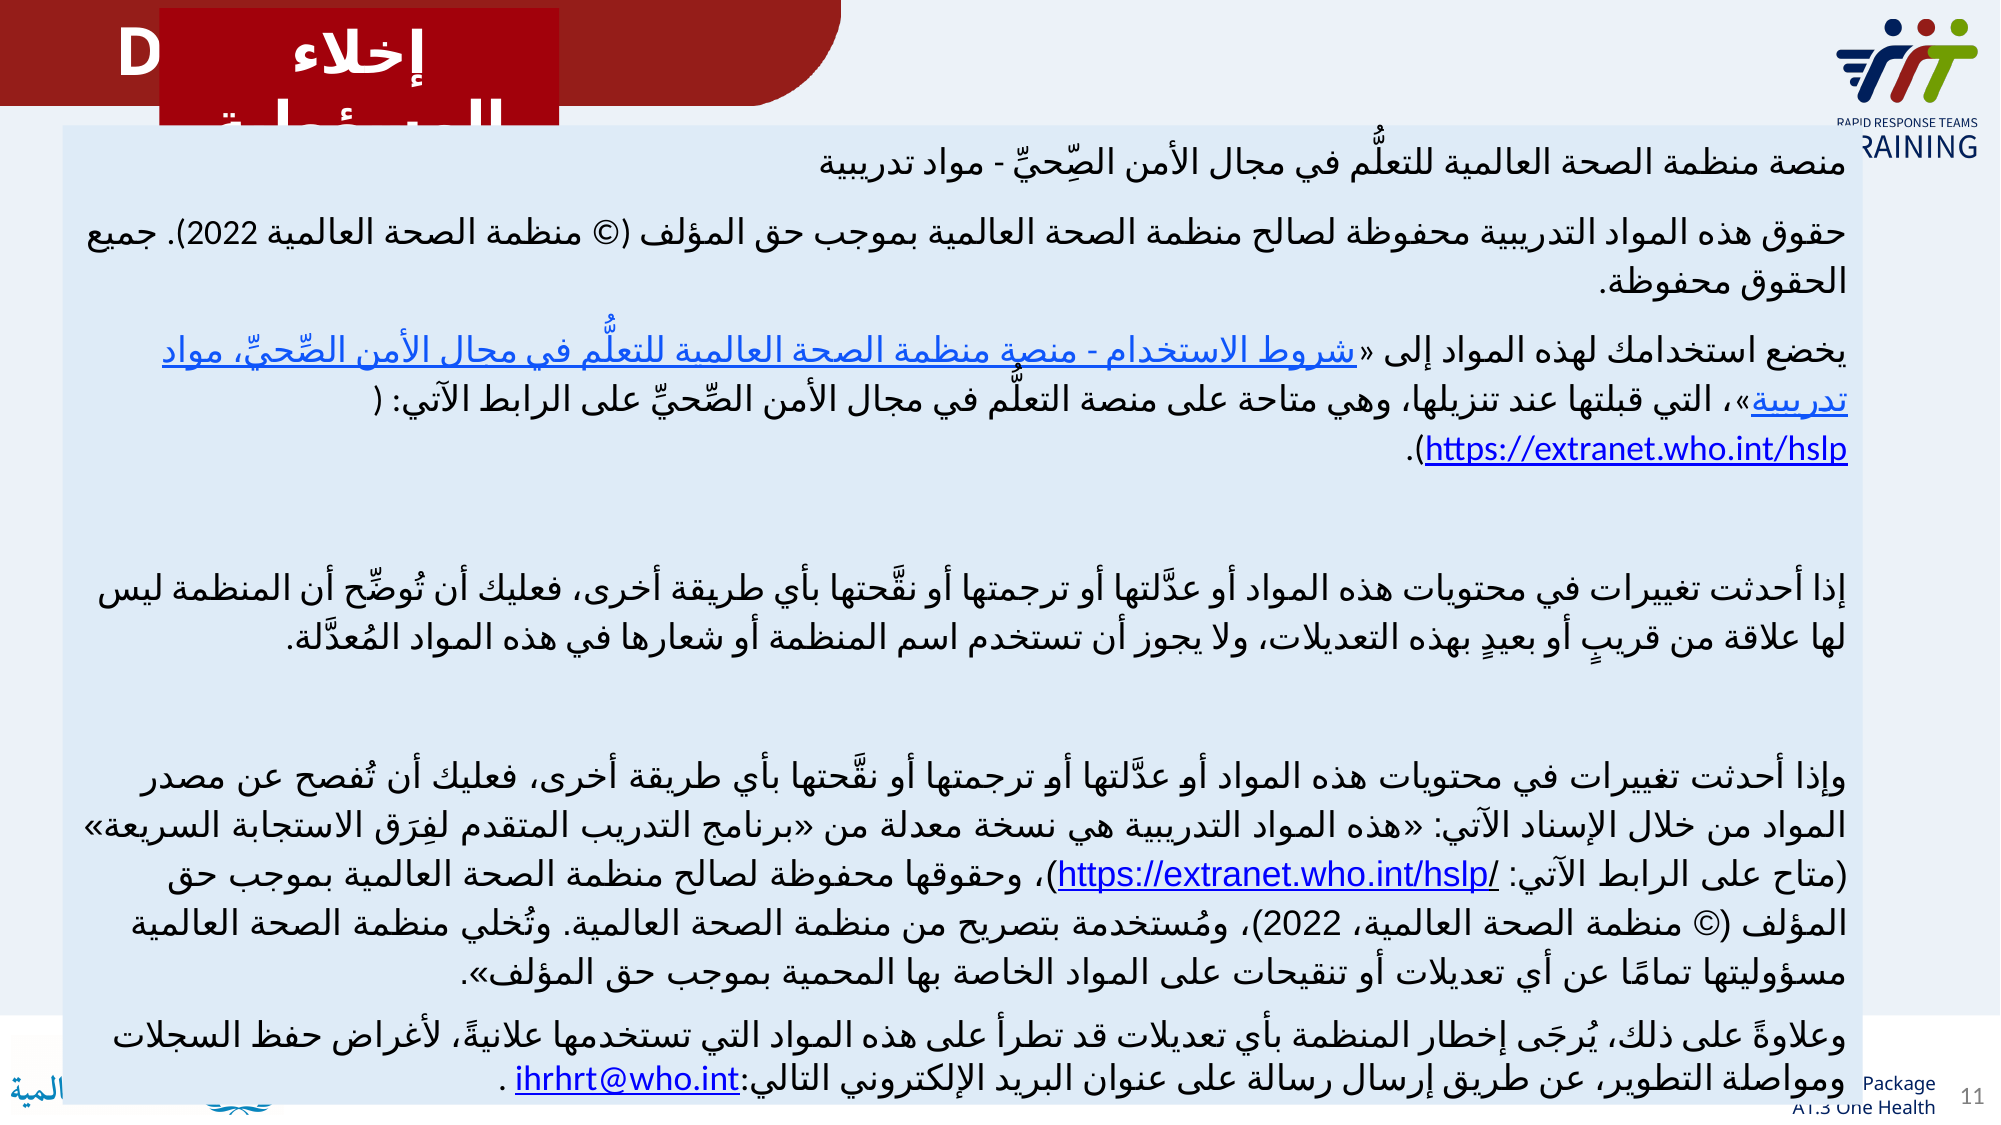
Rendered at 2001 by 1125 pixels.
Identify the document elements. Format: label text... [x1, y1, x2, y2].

picture [0, 0, 841, 106]
picture [11, 1035, 284, 1115]
picture [131, 36, 150, 67]
picture [1835, 19, 1978, 167]
text_box إخلاء المسؤولية [159, 8, 560, 125]
text_box منصة منظمة الصحة العالمية للتعلُّم في مجال الأمن الصِّحيِّ - مواد تدريبية حقوق هذه المواد التدريبية محفوظة لصالح منظمة الصحة العالمية بموجب حق المؤلف (© منظمة الصحة العالمية 2022). جميع الحقوق محفوظة. يخضع استخدامك لهذه المواد إلى «شروط الاستخدام - منصة منظمة الصحة العالمية للتعلُّم في مجال الأمن الصِّحيِّ، مواد تدريبية»، التي قبلتها عند تنزيلها، وهي متاحة على منصة التعلُّم في مجال الأمن الصِّحيِّ على الرابط الآتي: (https://extranet.who.int/hslp). إذا أحدثت تغييرات في محتويات هذه المواد أو عدَّلتها أو ترجمتها أو نقَّحتها بأي طريقة أخرى، فعليك أن تُوضِّح أن المنظمة ليس لها علاقة من قريبٍ أو بعيدٍ بهذه التعديلات، ولا يجوز أن تستخدم اسم المنظمة أو شعارها في هذه المواد المُعدَّلة. وإذا أحدثت تغييرات في محتويات هذه المواد أو عدَّلتها أو ترجمتها أو نقَّحتها بأي طريقة أخرى، فعليك أن تُفصح عن مصدر المواد من خلال الإسناد الآتي: «هذه المواد التدريبية هي نسخة معدلة من «برنامج التدريب المتقدم لفِرَق الاستجابة السريعة» (متاح على الرابط الآتي: https://extranet.who.int/hslp/)، وحقوقها محفوظة لصالح منظمة الصحة العالمية بموجب حق المؤلف (© منظمة الصحة العالمية، 2022)، ومُستخدمة بتصريح من منظمة الصحة العالمية. وتُخلي منظمة الصحة العالمية مسؤوليتها تمامًا عن أي تعديلات أو تنقيحات على المواد الخاصة بها المحمية بموجب حق المؤلف». وعلاوةً على ذلك، يُرجَى إخطار المنظمة بأي تعديلات قد تطرأ على هذه المواد التي تستخدمها علانيةً، لأغراض حفظ السجلات ومواصلة التطوير، عن طريق إرسال رسالة على عنوان البريد الإلكتروني التالي:ihrhrt@who.int . [62, 125, 1863, 1105]
